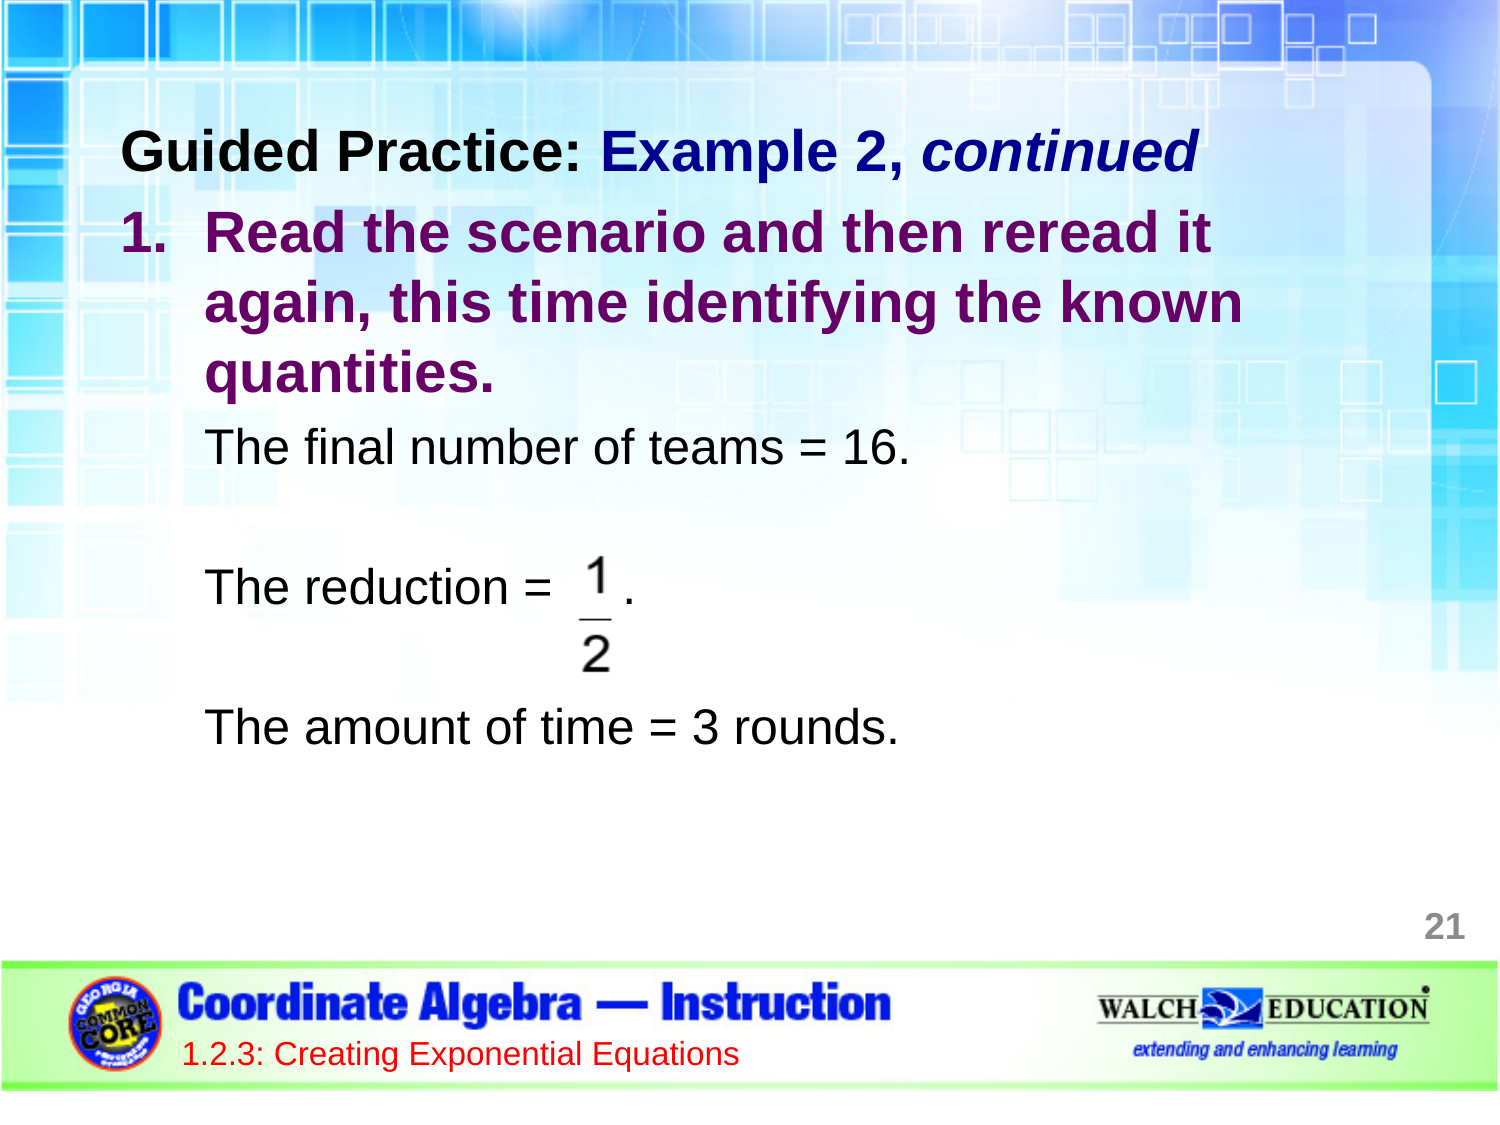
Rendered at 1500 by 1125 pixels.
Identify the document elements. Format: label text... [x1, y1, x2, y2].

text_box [575, 542, 614, 675]
list 1.2.3: Creating Exponential Equations [166, 1024, 1074, 1069]
picture [1, 0, 1500, 1091]
subtitle Guided Practice: Example 2, continued Read the scenario and then reread it again, this time identifying the known quantities. The final number of teams = 16. The reduction = . The amount of time = 3 rounds. [105, 105, 1394, 925]
slide_number 21 [1361, 901, 1481, 949]
